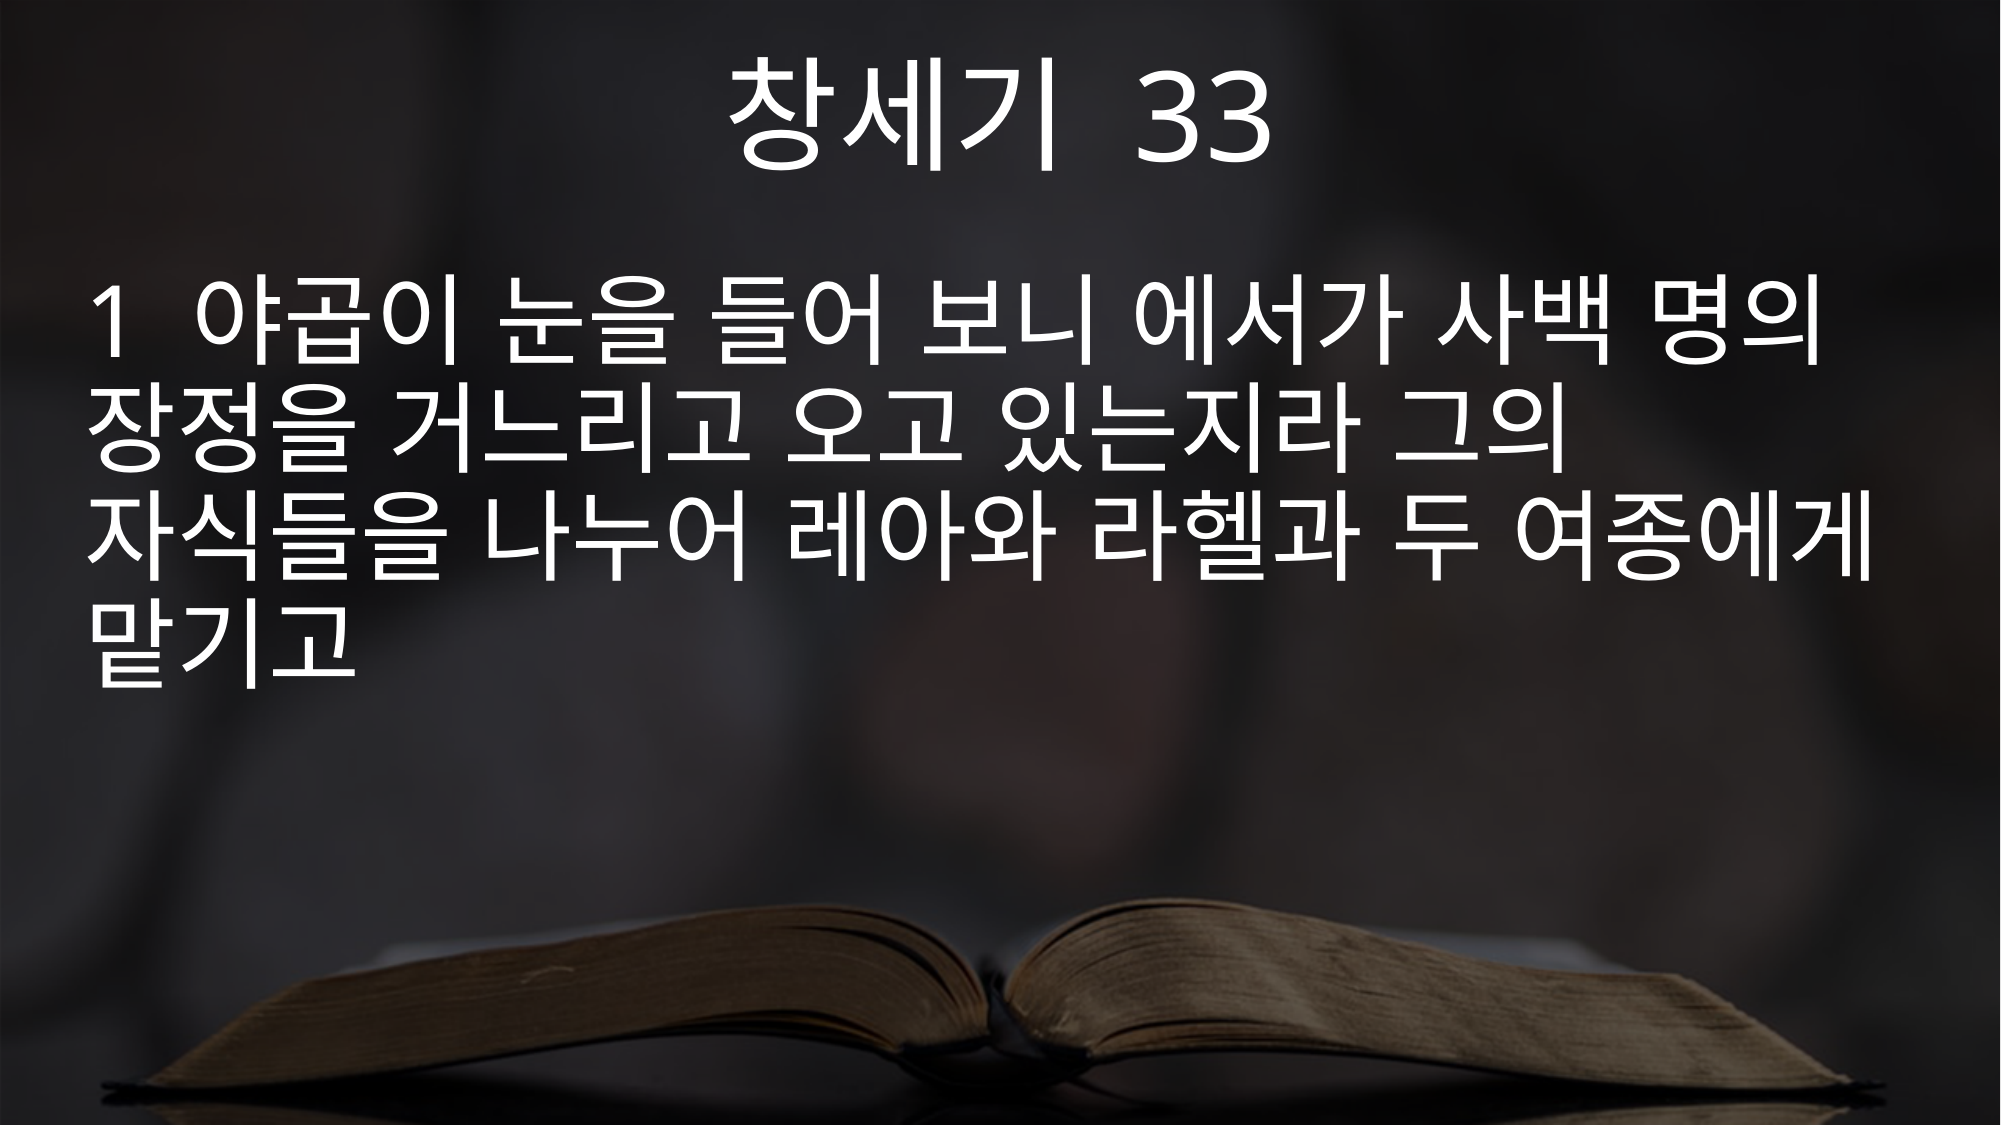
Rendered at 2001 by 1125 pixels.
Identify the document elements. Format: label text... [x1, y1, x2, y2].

footer 창세기 33 [0, 32, 2000, 192]
list 1 야곱이 눈을 들어 보니 에서가 사백 명의 장정을 거느리고 오고 있는지라 그의 자식들을 나누어 레아와 라헬과 두 여종에게 맡기고 [69, 263, 1953, 423]
picture [0, 0, 2001, 1125]
